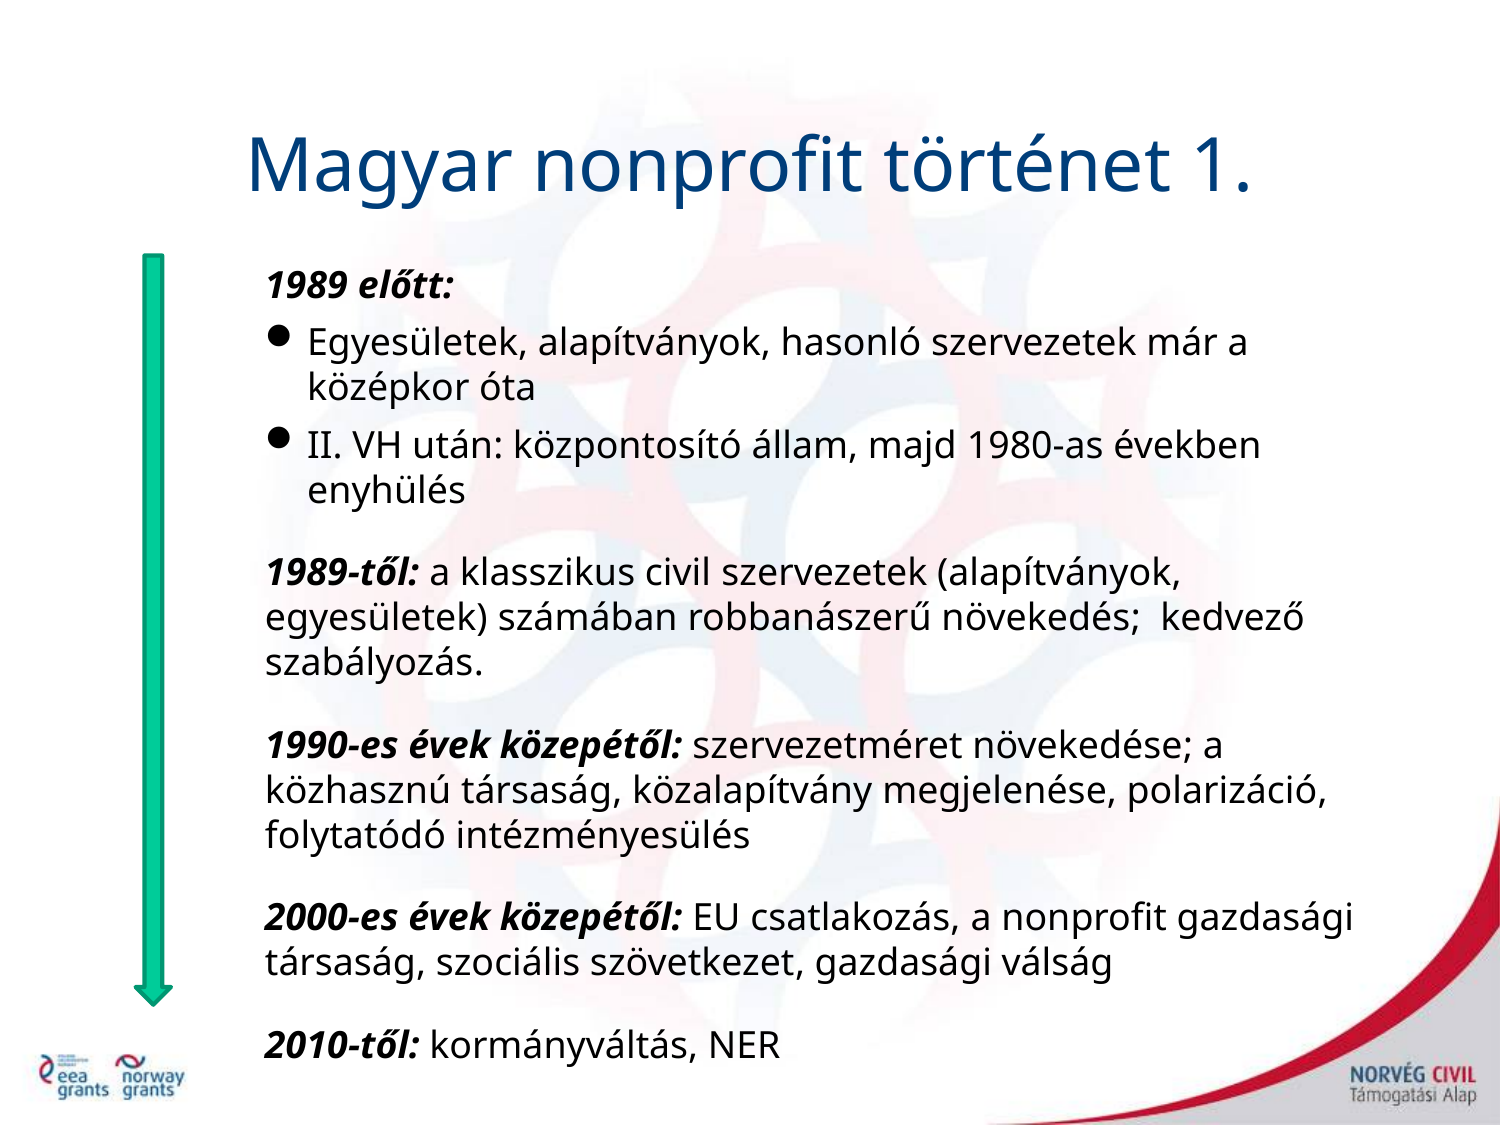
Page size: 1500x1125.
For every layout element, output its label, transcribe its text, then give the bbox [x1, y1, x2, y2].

title Magyar nonprofit történet 1. [74, 115, 1426, 209]
text_box [133, 253, 173, 1007]
list 1989 előtt: Egyesületek, alapítványok, hasonló szervezetek már a középkor óta II. VH után: központosító állam, majd 1980-as években enyhülés 1989-től: a klasszikus civil szervezetek (alapítványok, egyesületek) számában robbanászerű növekedés; kedvező szabályozás. 1990-es évek közepétől: szervezetméret növekedése; a közhasznú társaság, közalapítvány megjelenése, polarizáció, folytatódó intézményesülés 2000-es évek közepétől: EU csatlakozás, a nonprofit gazdasági társaság, szociális szövetkezet, gazdasági válság 2010-től: kormányváltás, NER [72, 252, 1424, 972]
picture [0, 0, 1500, 1125]
